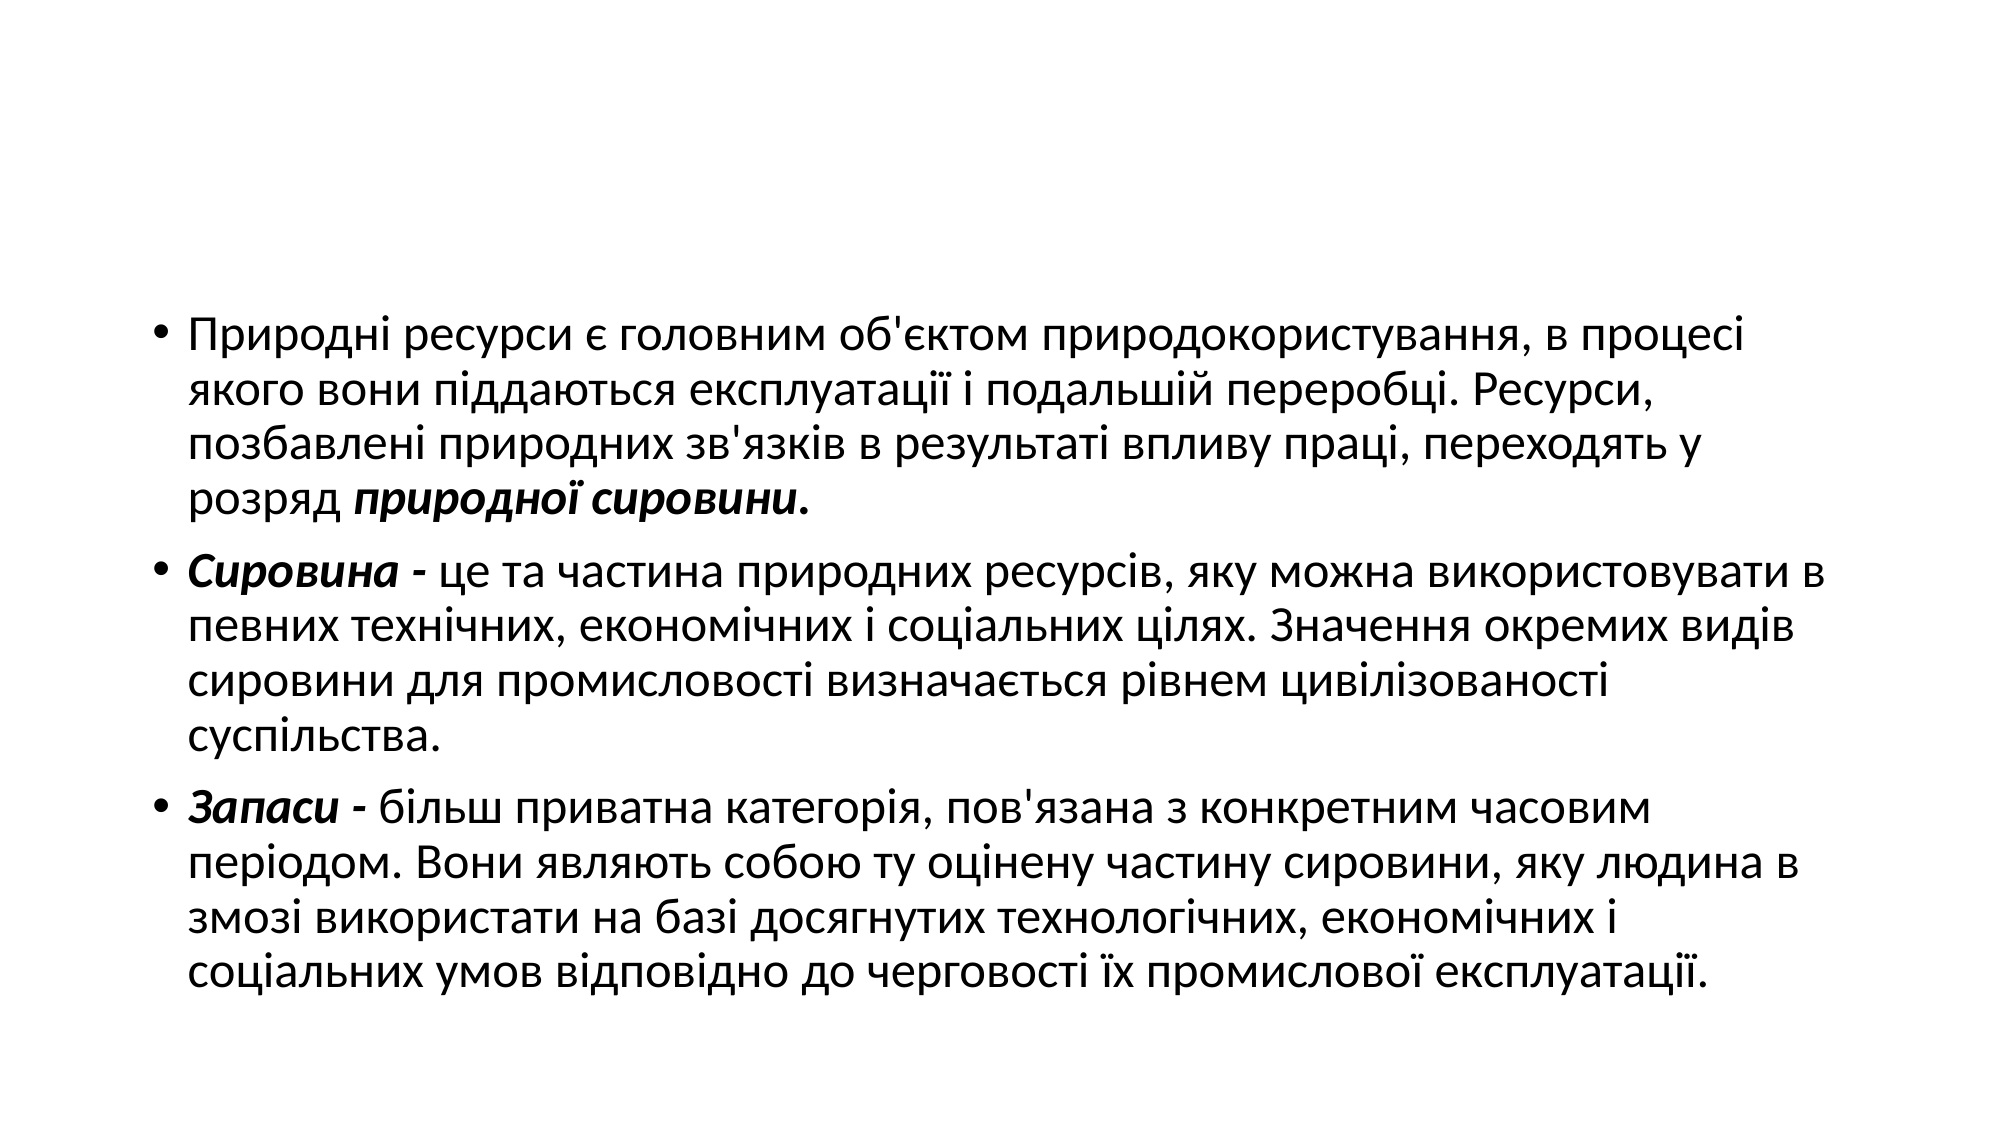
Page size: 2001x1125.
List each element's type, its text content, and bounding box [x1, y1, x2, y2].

list Природні ресурси є головним об'єктом природокористування, в процесі якого вони піддаються експлуатації і подальшій переробці. Ресурси, позбавлені природних зв'язків в результаті впливу праці, переходять у розряд природної сировини. Сировина - це та частина природних ресурсів, яку можна використовувати в певних технічних, економічних і соціальних цілях. Значення окремих видів сировини для промисловості визначається рівнем цивілізованості суспільства. Запаси - більш приватна категорія, пов'язана з конкретним часовим періодом. Вони являють собою ту оцінену частину сировини, яку людина в змозі використати на базі досягнутих технологічних, економічних і соціальних умов відповідно до черговості їх промислової експлуатації. [137, 299, 1863, 1014]
